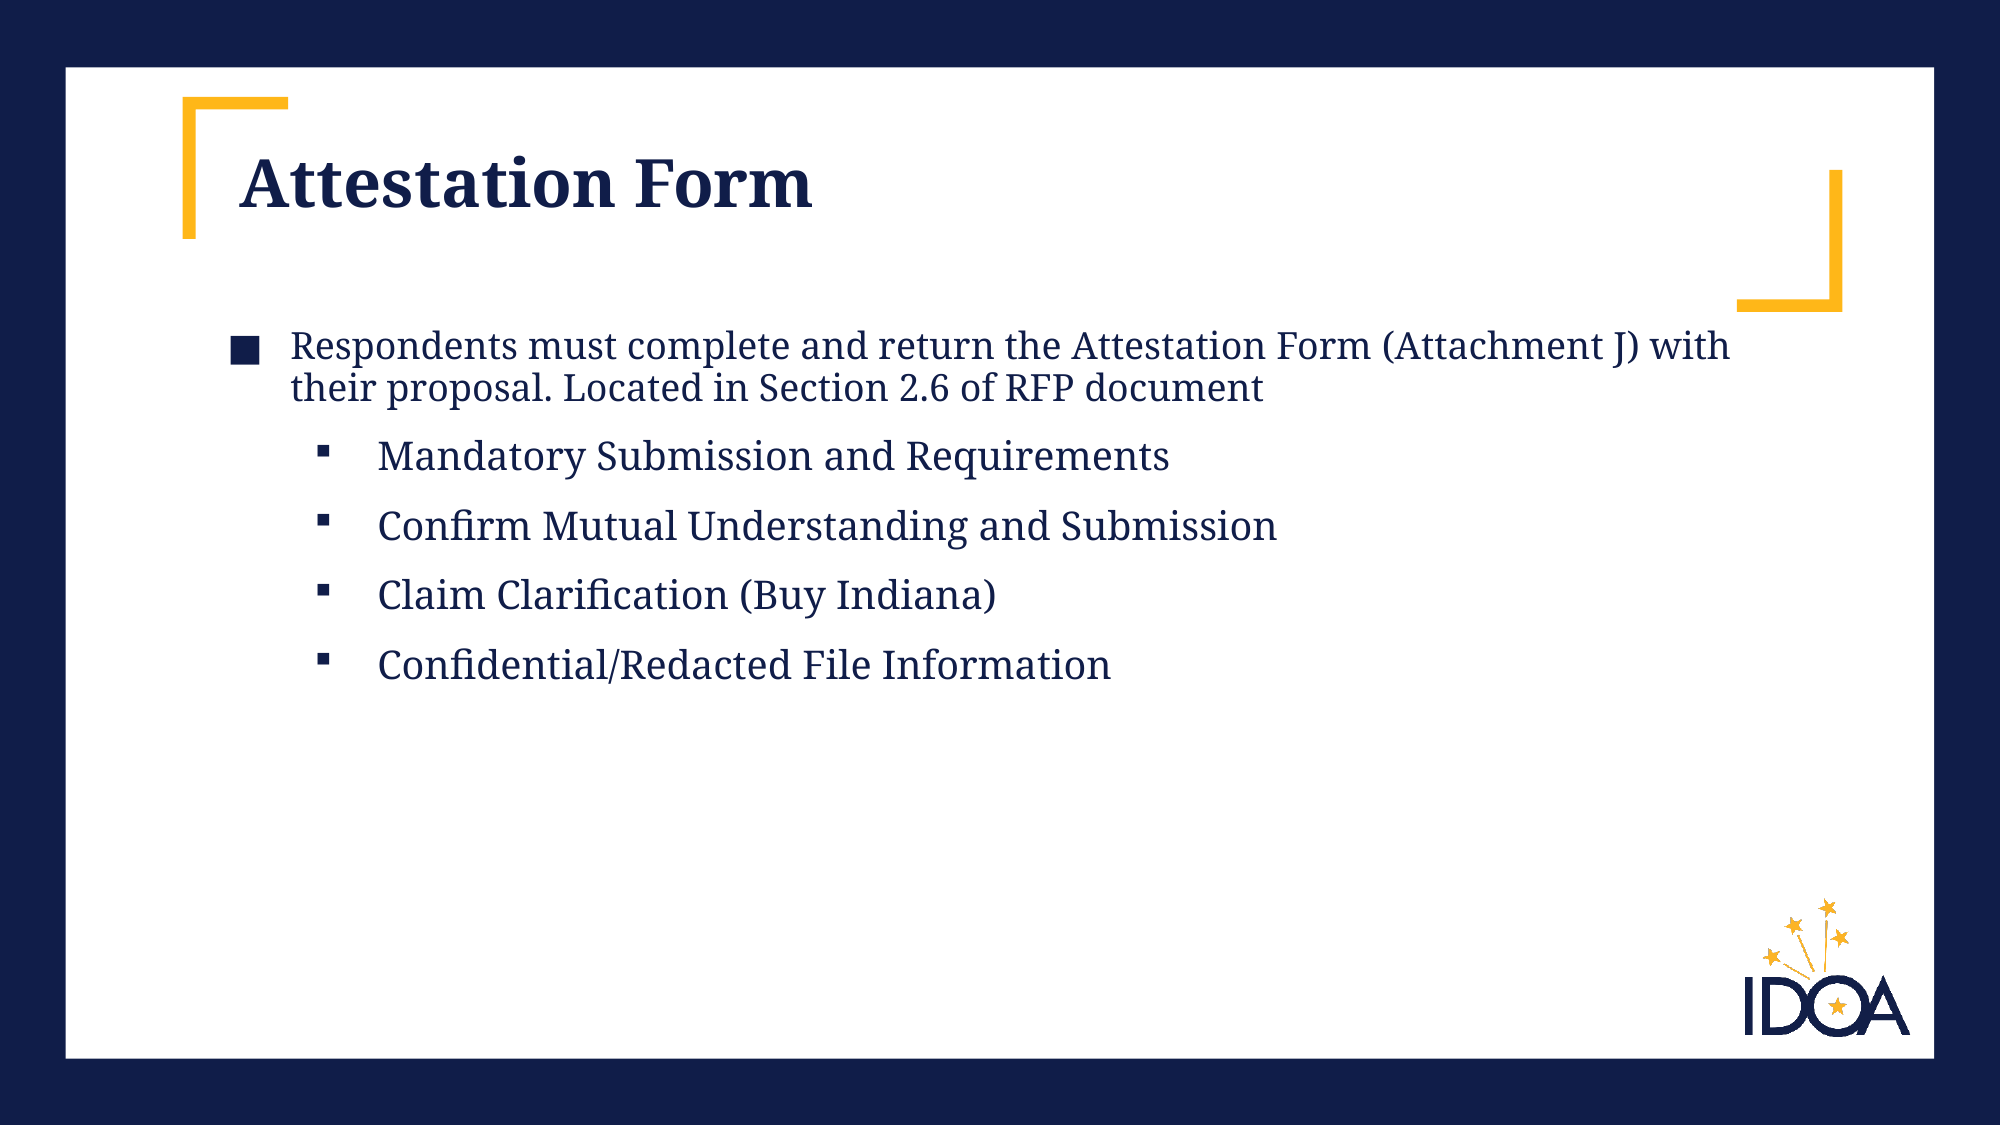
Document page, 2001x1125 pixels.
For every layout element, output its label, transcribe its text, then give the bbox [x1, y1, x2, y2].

picture [1702, 857, 1959, 1114]
title Attestation Form [225, 142, 1800, 279]
list Respondents must complete and return the Attestation Form (Attachment J) with their proposal. Located in Section 2.6 of RFP document Mandatory Submission and Requirements Confirm Mutual Understanding and Submission Claim Clarification (Buy Indiana) Confidential/Redacted File Information [212, 318, 1788, 926]
